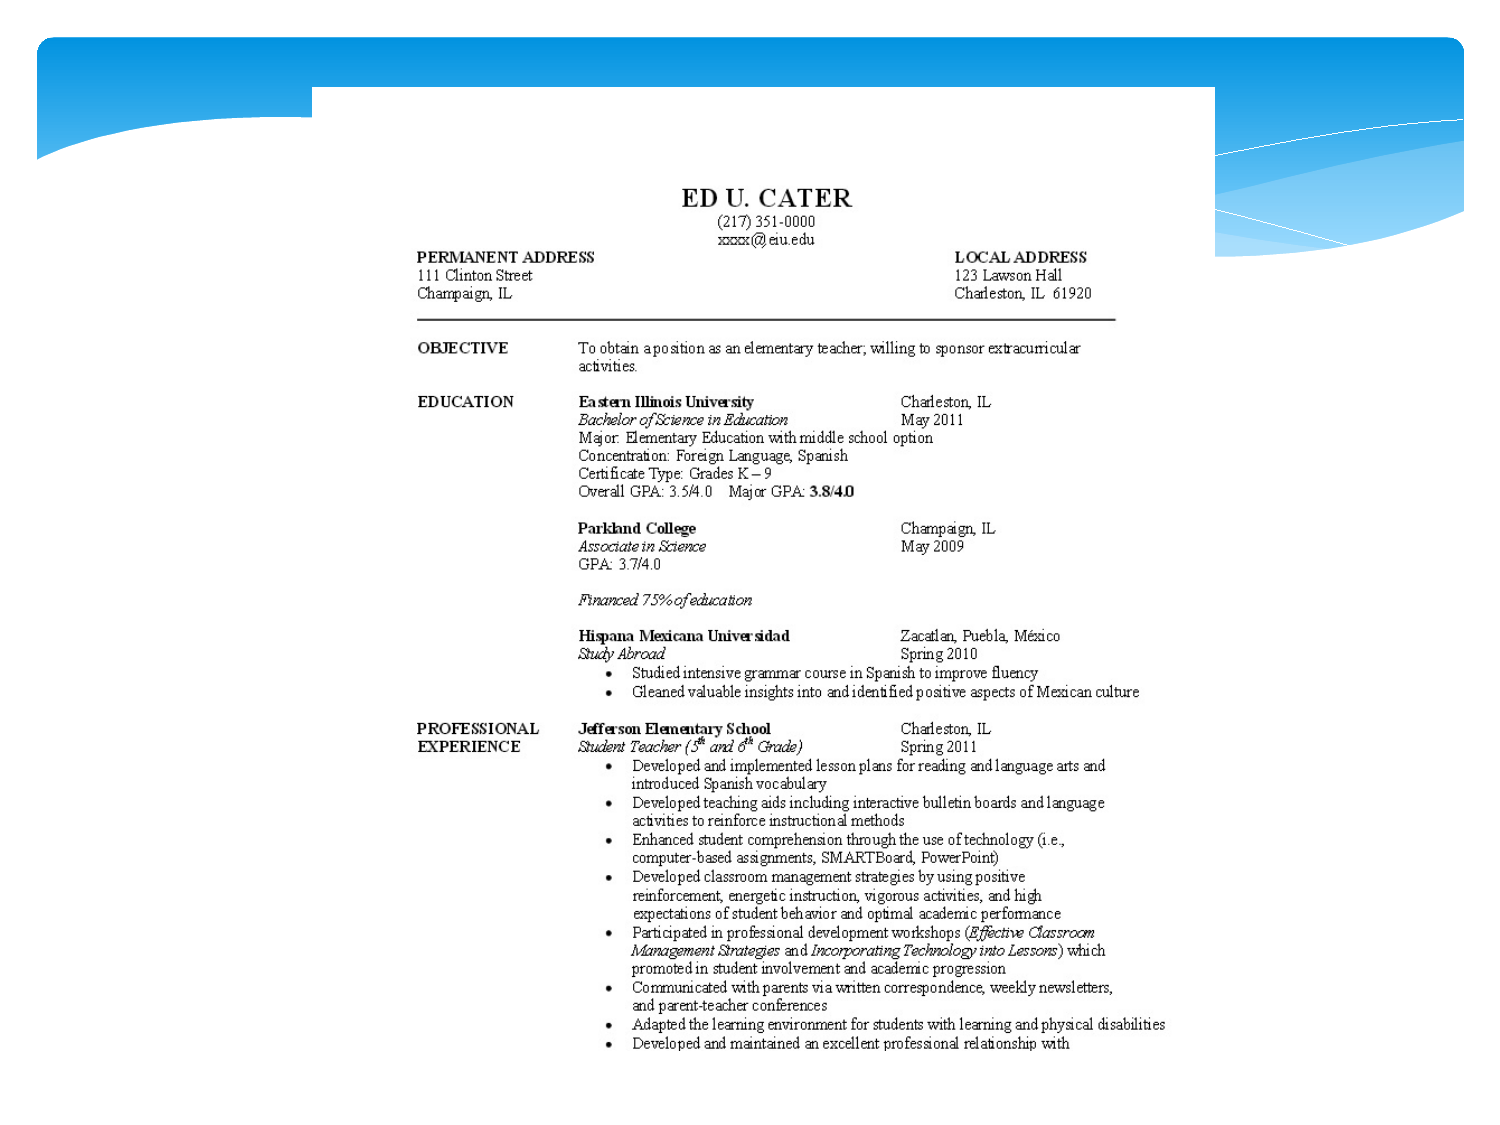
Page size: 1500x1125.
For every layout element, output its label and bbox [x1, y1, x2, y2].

picture [312, 87, 1215, 1051]
